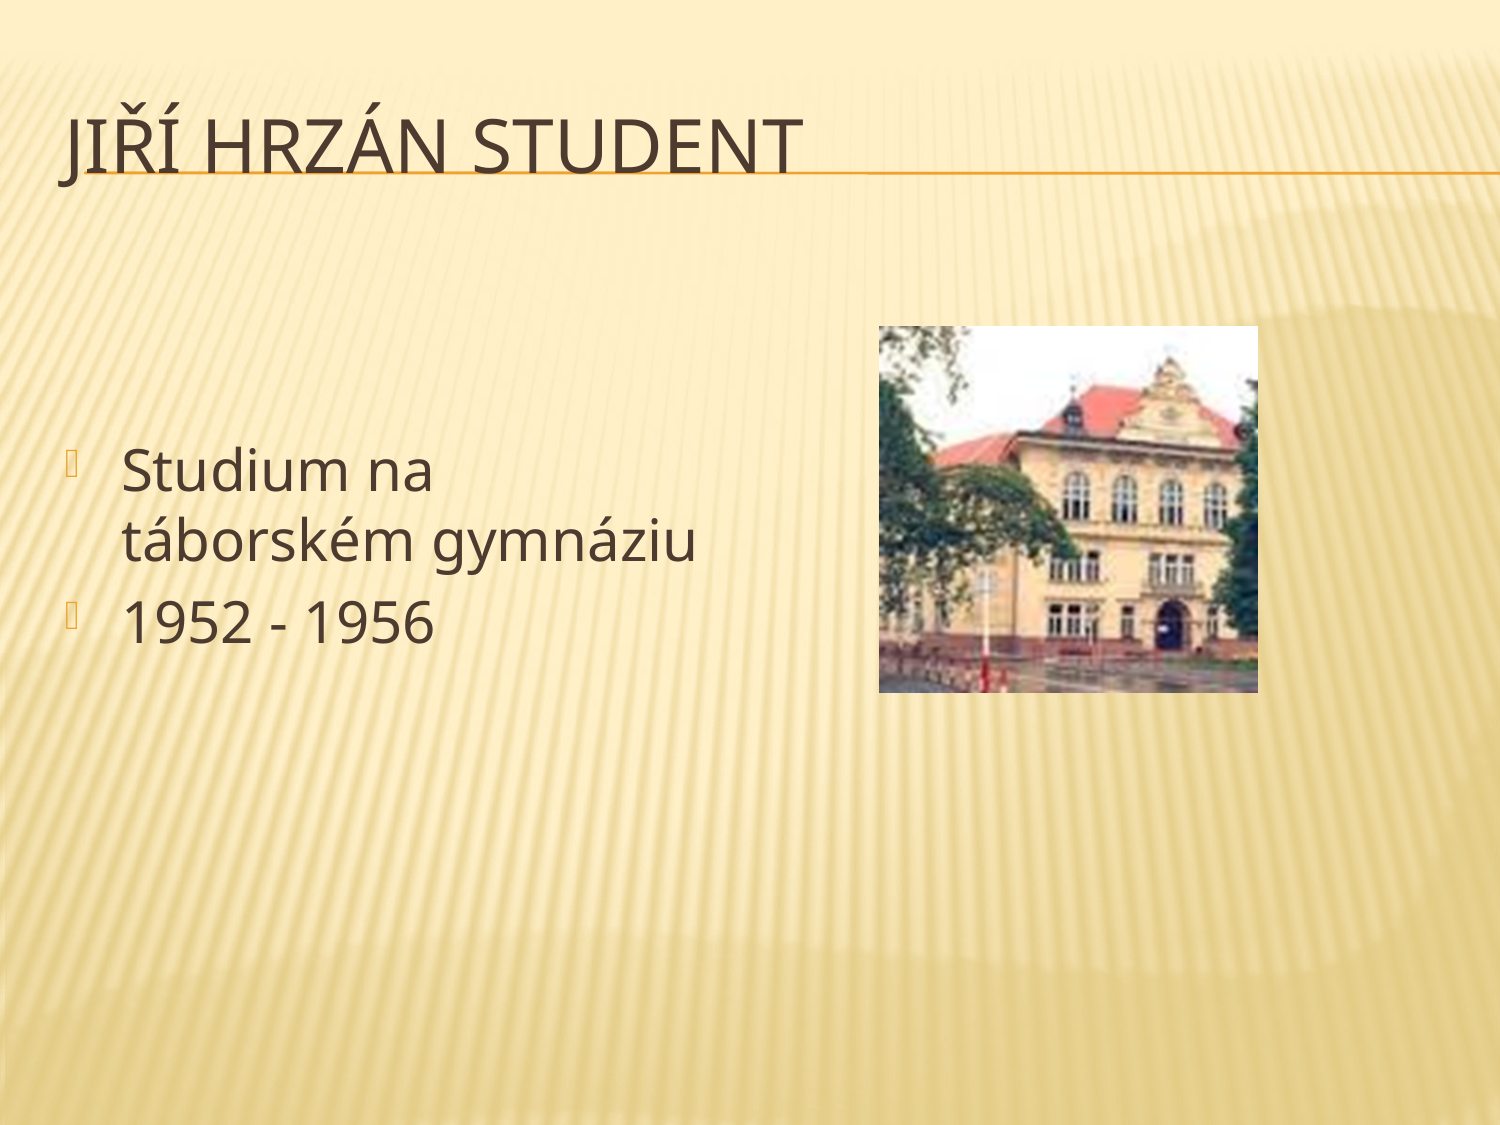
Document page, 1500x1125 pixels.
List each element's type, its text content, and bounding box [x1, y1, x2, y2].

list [879, 325, 1259, 693]
title Jiří Hrzán student [49, 75, 1475, 213]
list Studium na táborském gymnáziu 1952 - 1956 [50, 262, 738, 1038]
